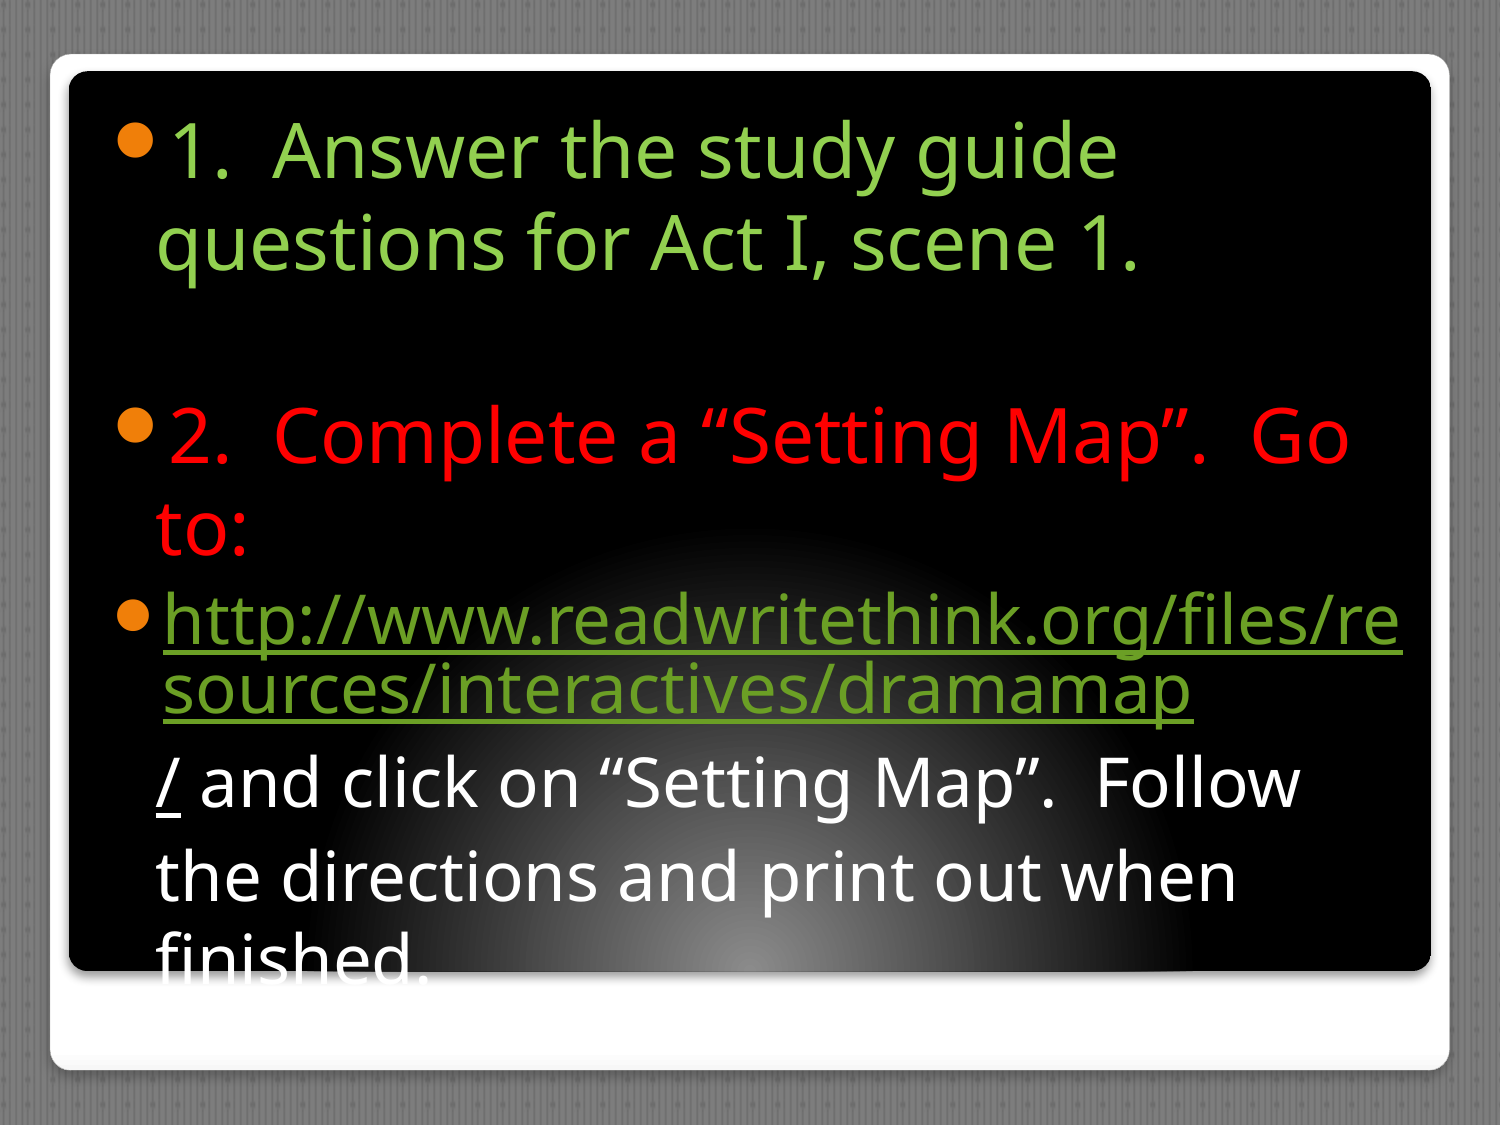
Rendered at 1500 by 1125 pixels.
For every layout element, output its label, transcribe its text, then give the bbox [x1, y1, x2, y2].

list 1. Answer the study guide questions for Act I, scene 1. 2. Complete a “Setting Map”. Go to: http://www.readwritethink.org/files/resources/interactives/dramamap/ and click on “Setting Map”. Follow the directions and print out when finished. [82, 86, 1425, 938]
